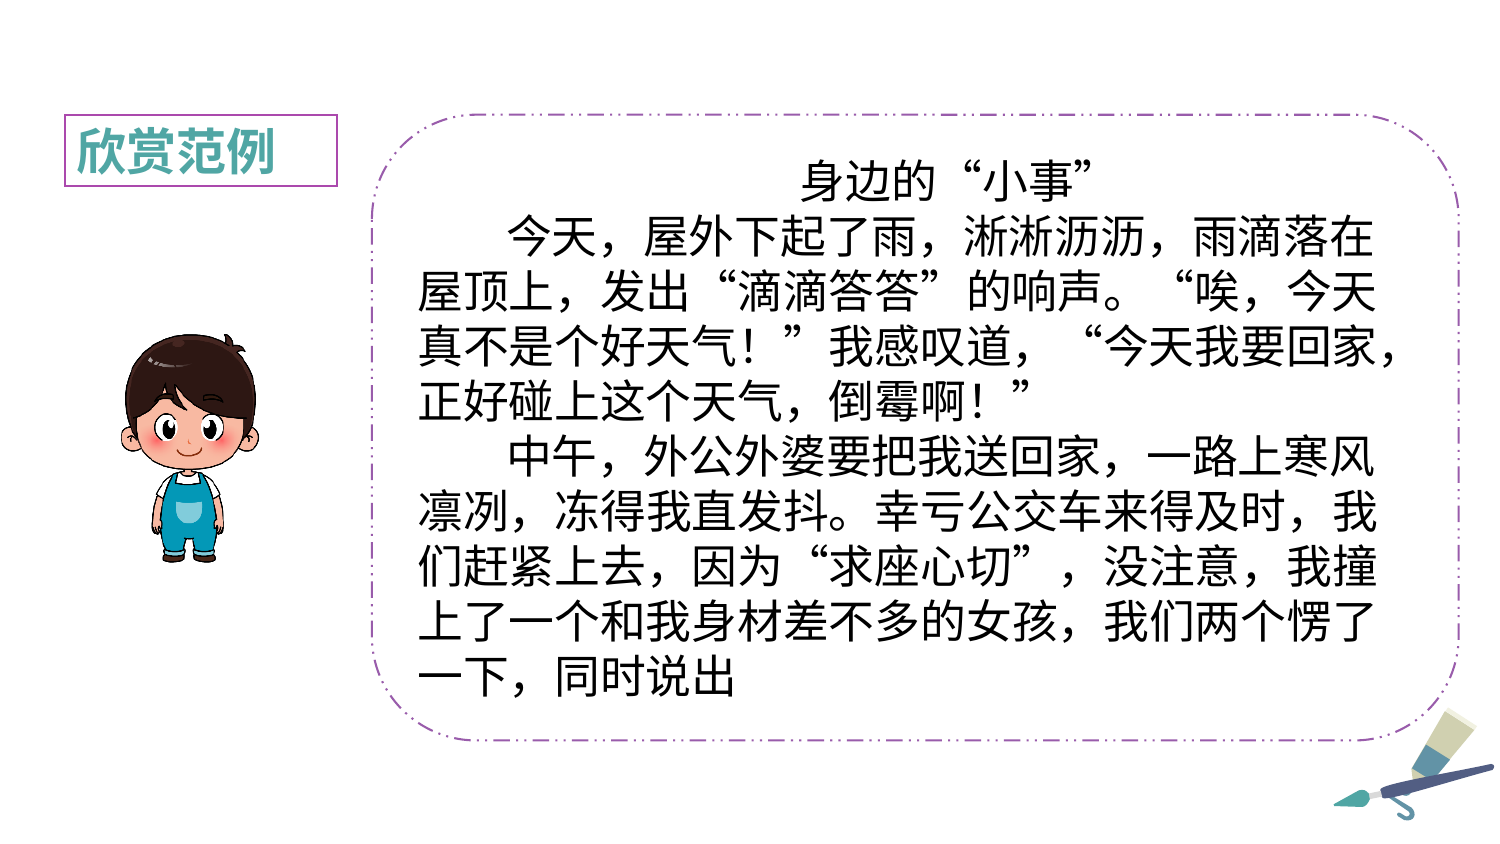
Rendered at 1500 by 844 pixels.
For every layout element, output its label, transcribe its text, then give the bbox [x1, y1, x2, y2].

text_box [1358, 708, 1481, 844]
picture [88, 334, 278, 691]
text_box 欣赏范例 [64, 114, 338, 187]
text_box 身边的“小事” 今天，屋外下起了雨，淅淅沥沥，雨滴落在屋顶上，发出“滴滴答答”的响声。“唉，今天真不是个好天气！”我感叹道，“今天我要回家，正好碰上这个天气，倒霉啊！” 中午，外公外婆要把我送回家，一路上寒风凛冽，冻得我直发抖。幸亏公交车来得及时，我们赶紧上去，因为“求座心切”，没注意，我撞上了一个和我身材差不多的女孩，我们两个愣了一下，同时说出 [370, 113, 1460, 742]
